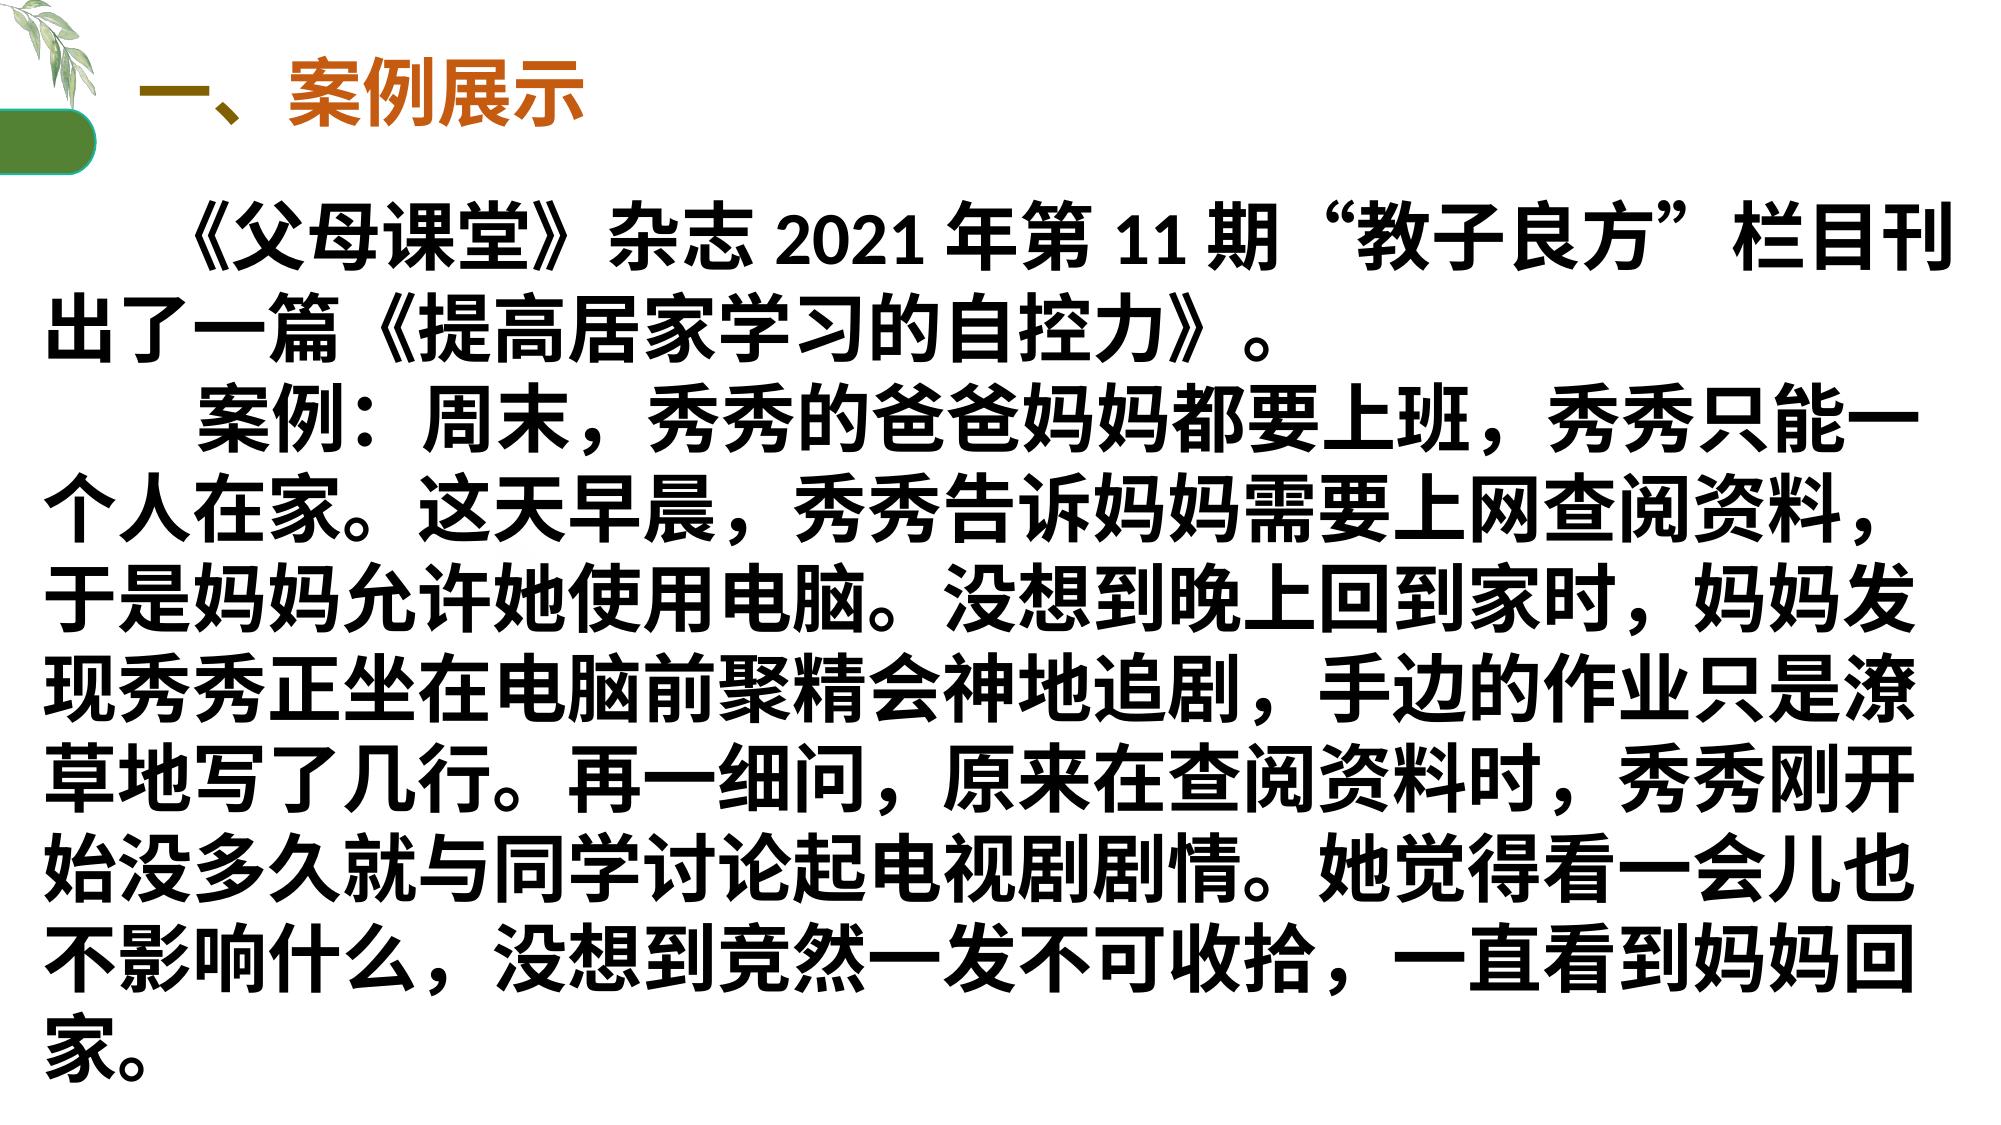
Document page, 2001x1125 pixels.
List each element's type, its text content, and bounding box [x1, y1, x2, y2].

text_box 《父母课堂》杂志2021年第11期“教子良方”栏目刊出了一篇《提高居家学习的自控力》。 案例：周末，秀秀的爸爸妈妈都要上班，秀秀只能一个人在家。这天早晨，秀秀告诉妈妈需要上网查阅资料，于是妈妈允许她使用电脑。没想到晚上回到家时，妈妈发现秀秀正坐在电脑前聚精会神地追剧，手边的作业只是潦草地写了几行。再一细问，原来在查阅资料时，秀秀刚开始没多久就与同学讨论起电视剧剧情。她觉得看一会儿也不影响什么，没想到竞然一发不可收拾，一直看到妈妈回家。 [27, 174, 1973, 1099]
text_box 一、案例展示 [122, 32, 1534, 150]
text_box [0, 110, 97, 176]
picture [0, 0, 96, 110]
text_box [493, 544, 560, 611]
